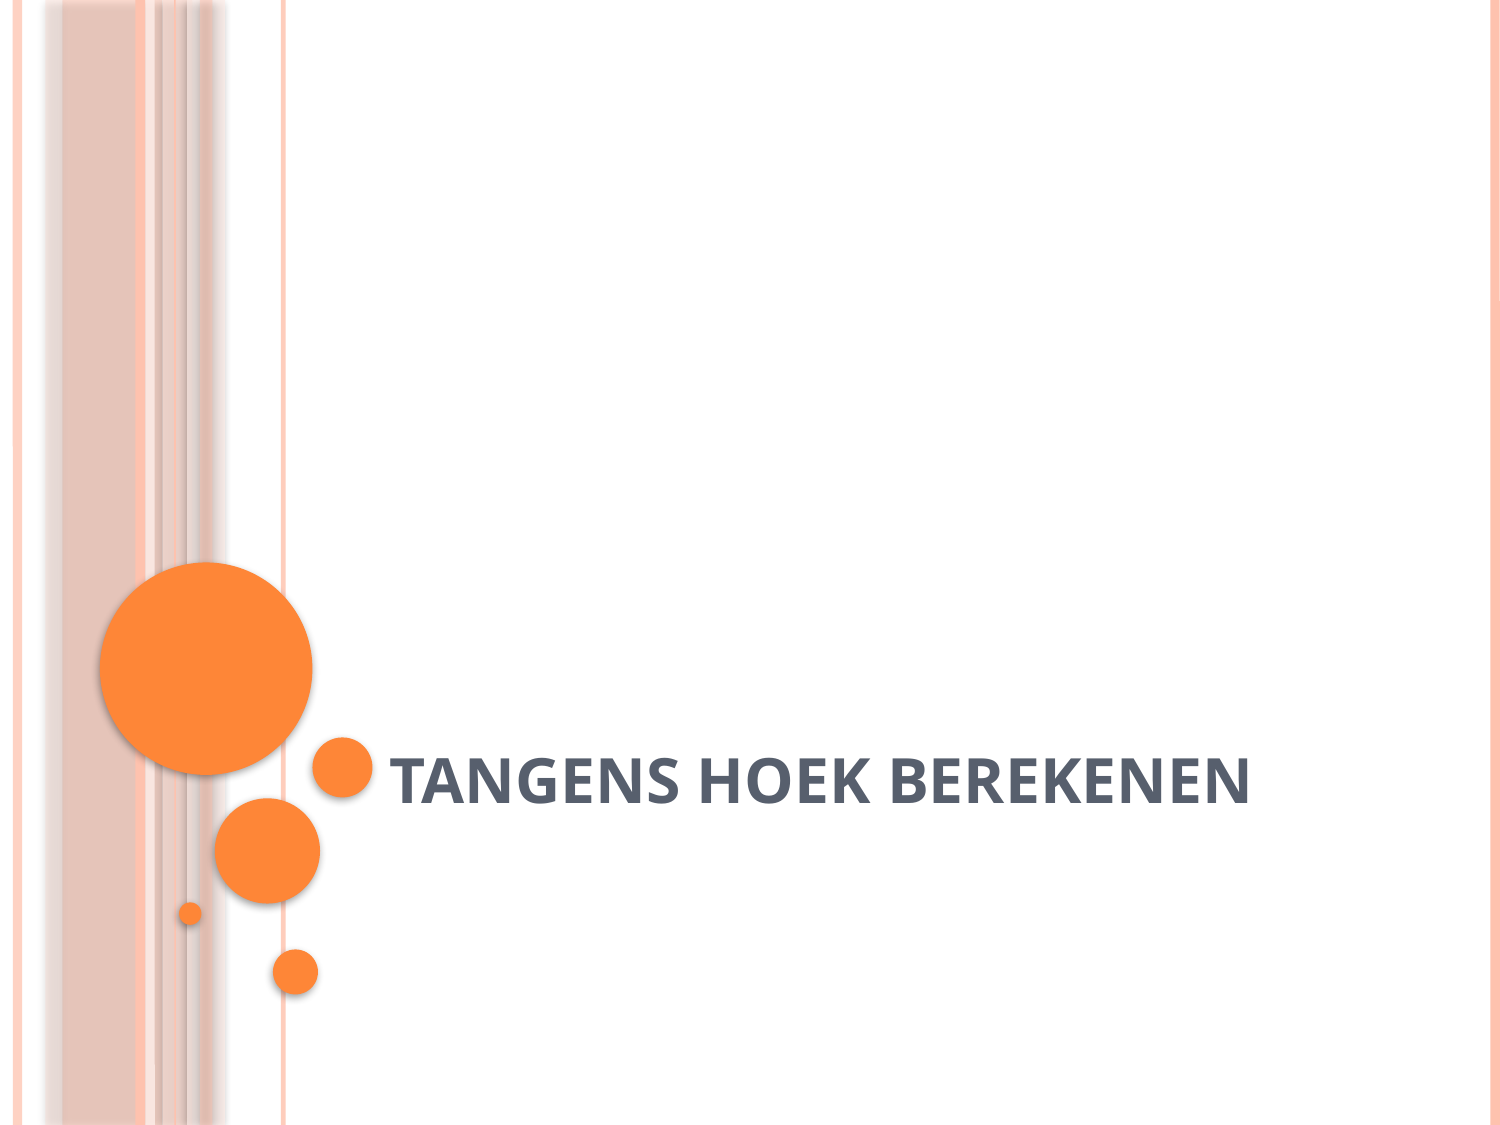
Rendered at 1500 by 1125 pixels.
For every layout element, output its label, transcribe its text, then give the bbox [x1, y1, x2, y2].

title Tangens Hoek berekenen [375, 512, 1388, 824]
